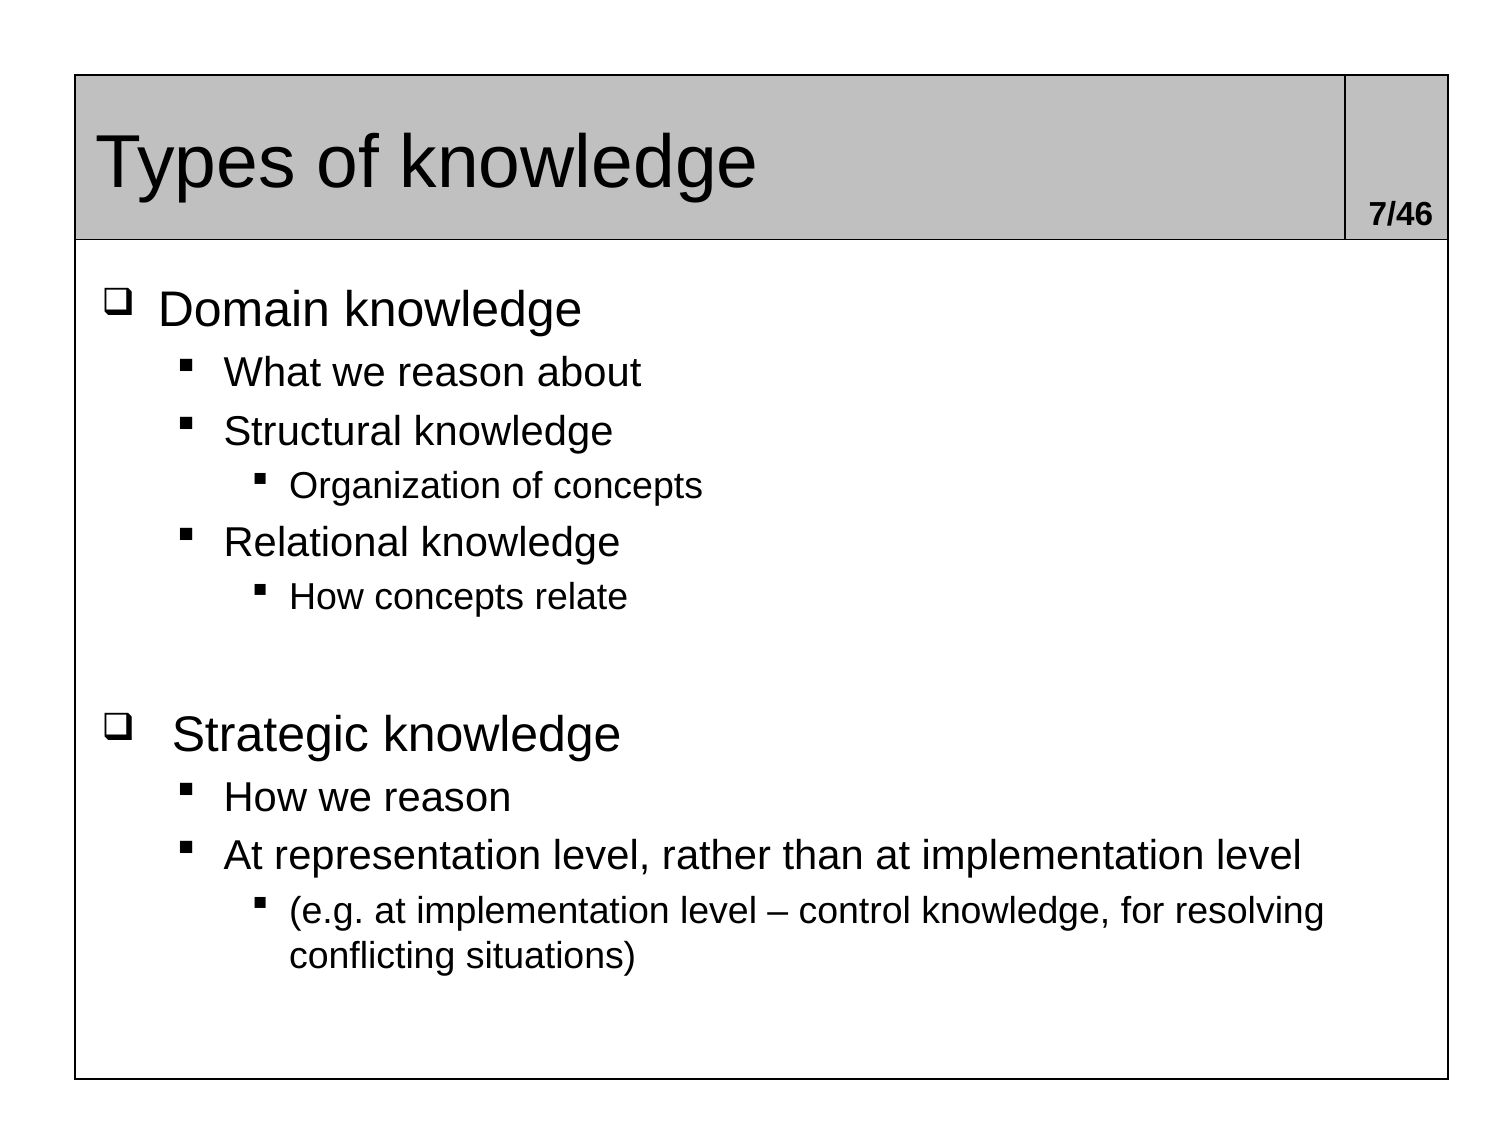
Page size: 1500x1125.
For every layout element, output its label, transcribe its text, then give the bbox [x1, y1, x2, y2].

title Types of knowledge [74, 74, 1346, 239]
slide_number 7/46 [1346, 74, 1449, 239]
list Domain knowledge What we reason about Structural knowledge Organization of concepts Relational knowledge How concepts relate Strategic knowledge How we reason At representation level, rather than at implementation level (e.g. at implementation level – control knowledge, for resolving conflicting situations) [74, 239, 1449, 1080]
